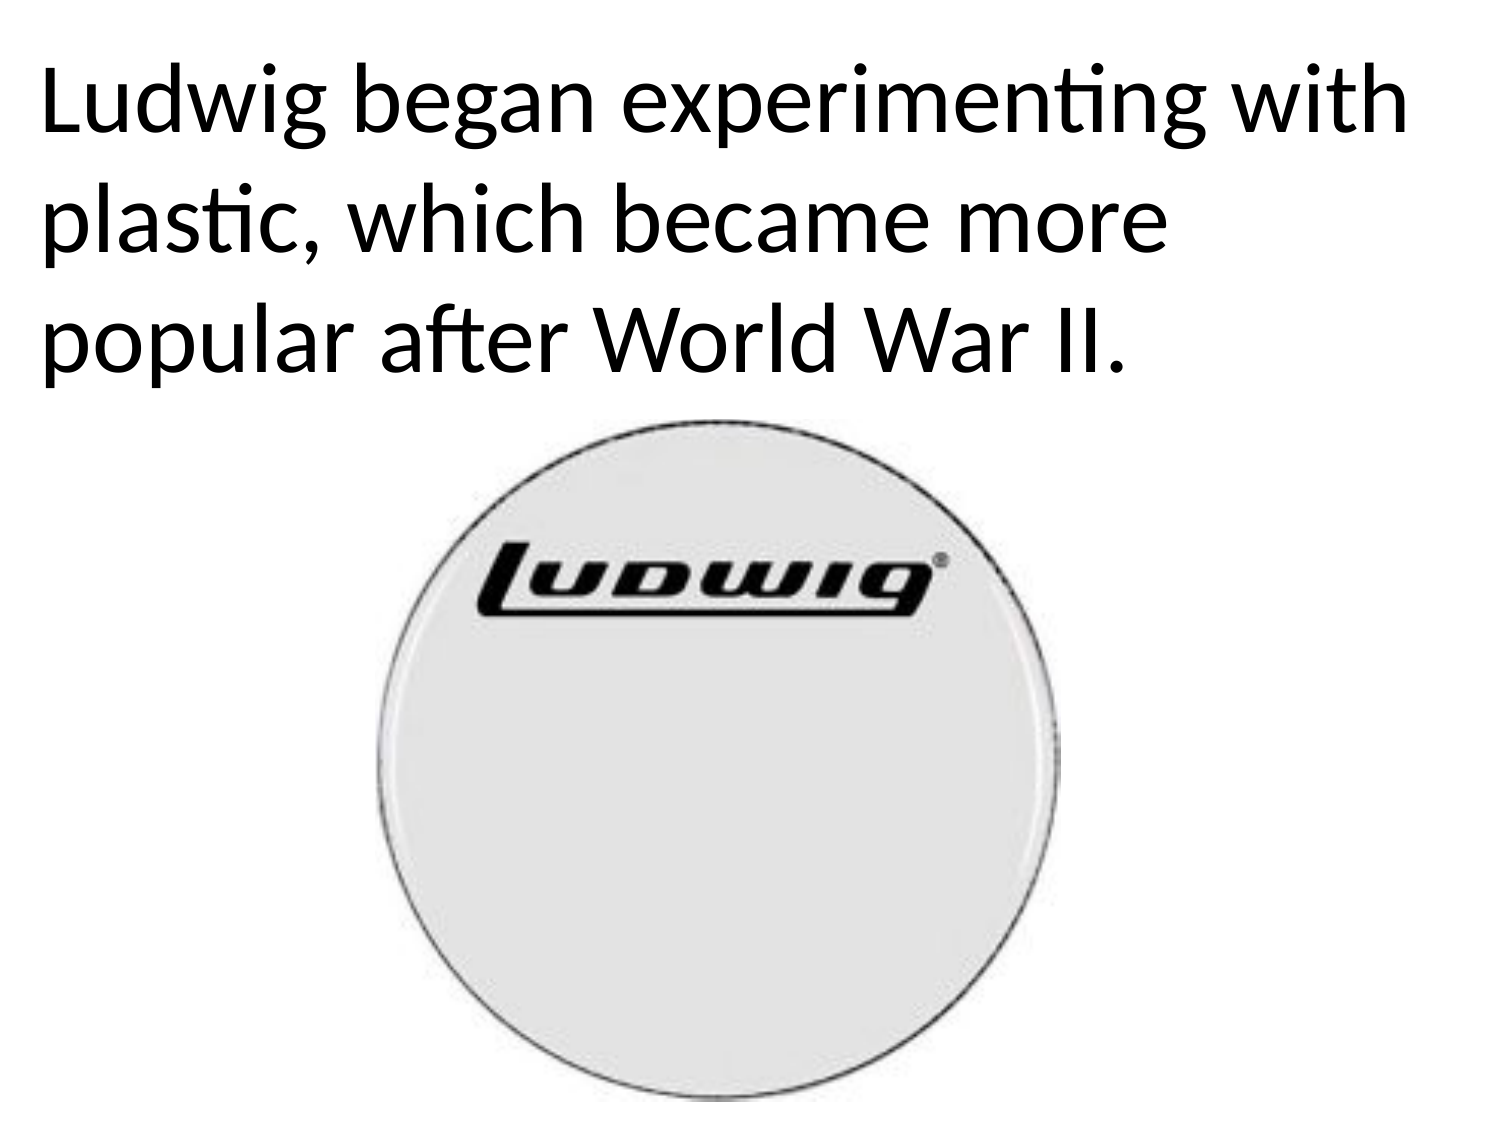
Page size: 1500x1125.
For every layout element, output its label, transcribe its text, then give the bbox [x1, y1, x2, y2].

list Ludwig began experimenting with plastic, which became more popular after World War II. [24, 24, 1475, 1100]
picture [374, 419, 1061, 1102]
